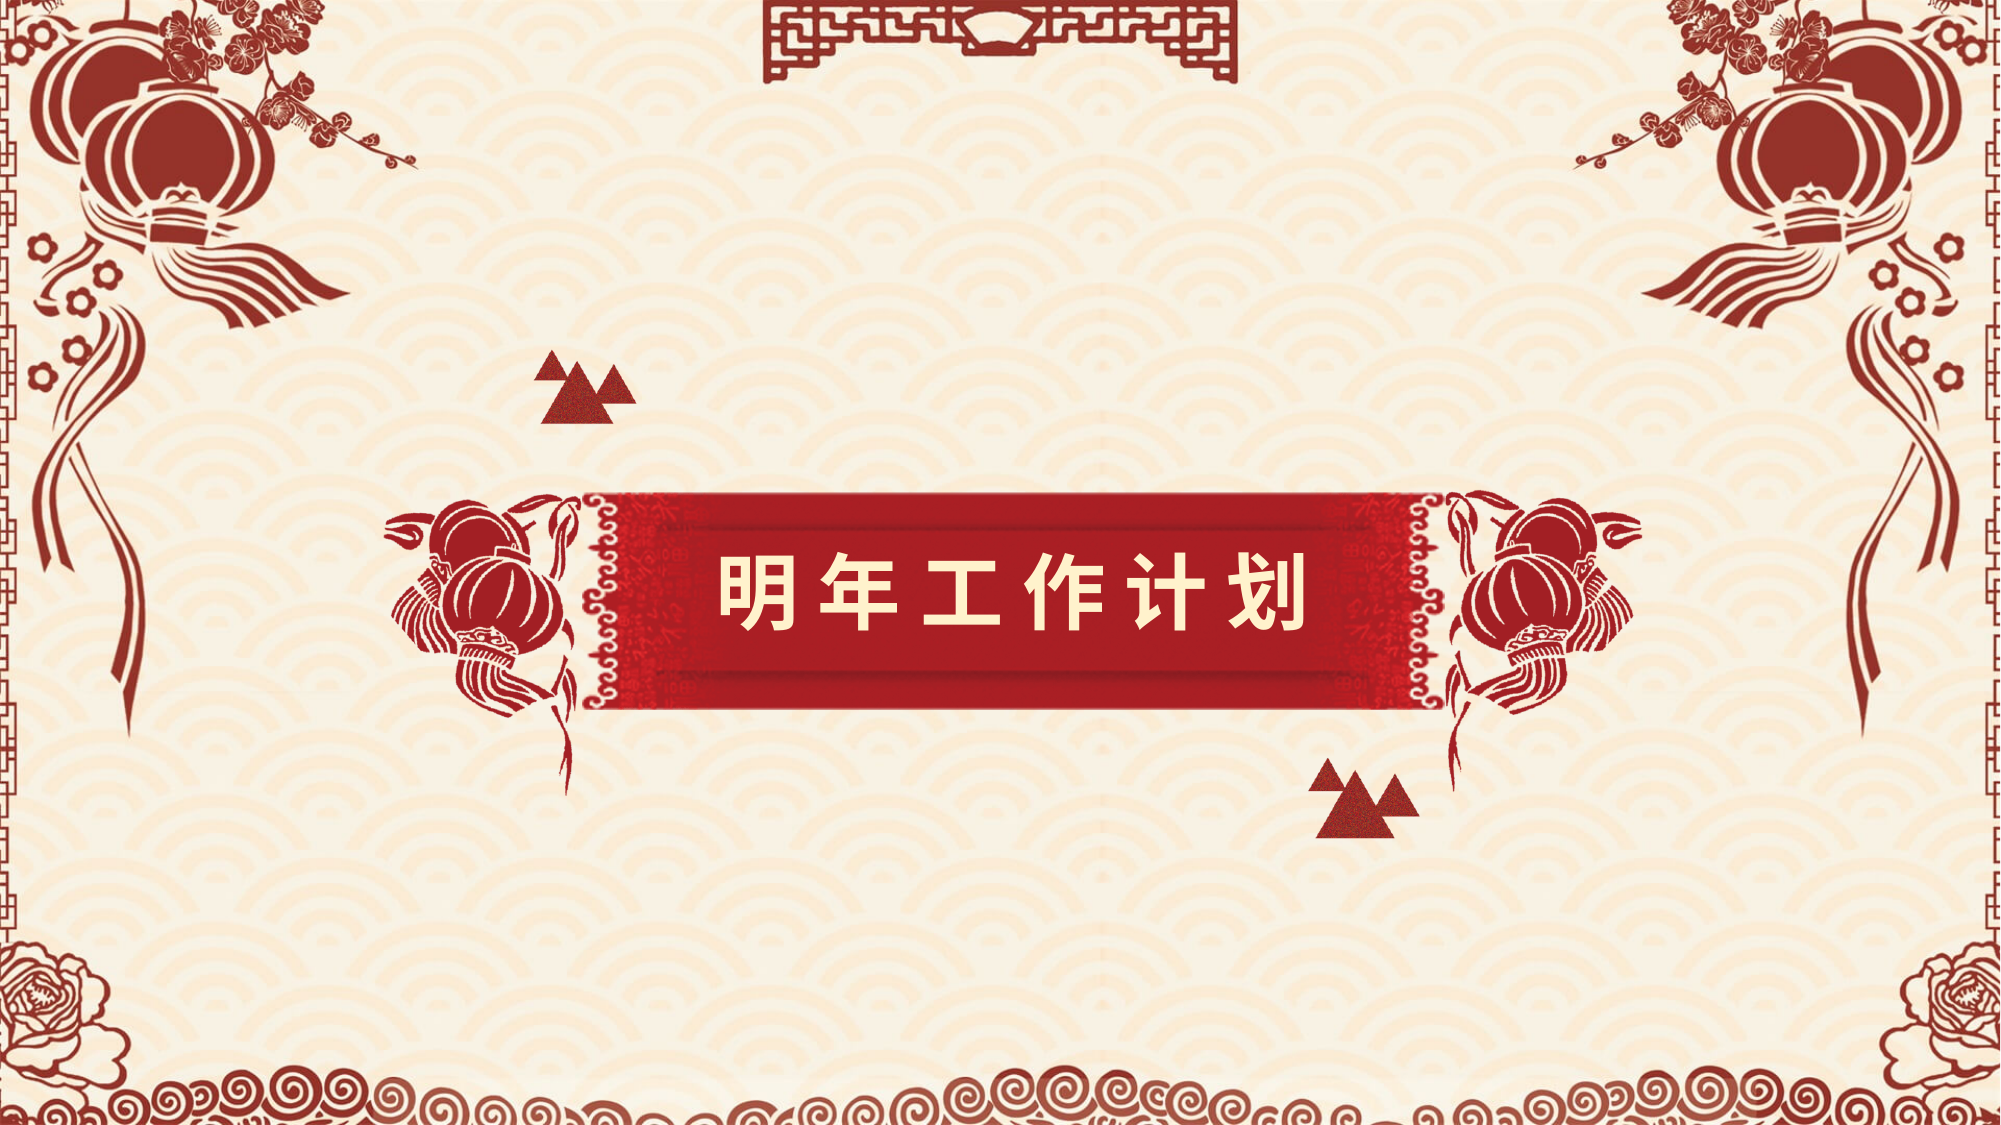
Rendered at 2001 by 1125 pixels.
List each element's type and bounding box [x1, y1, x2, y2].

picture [0, 0, 2001, 1125]
text_box [330, 318, 1670, 863]
